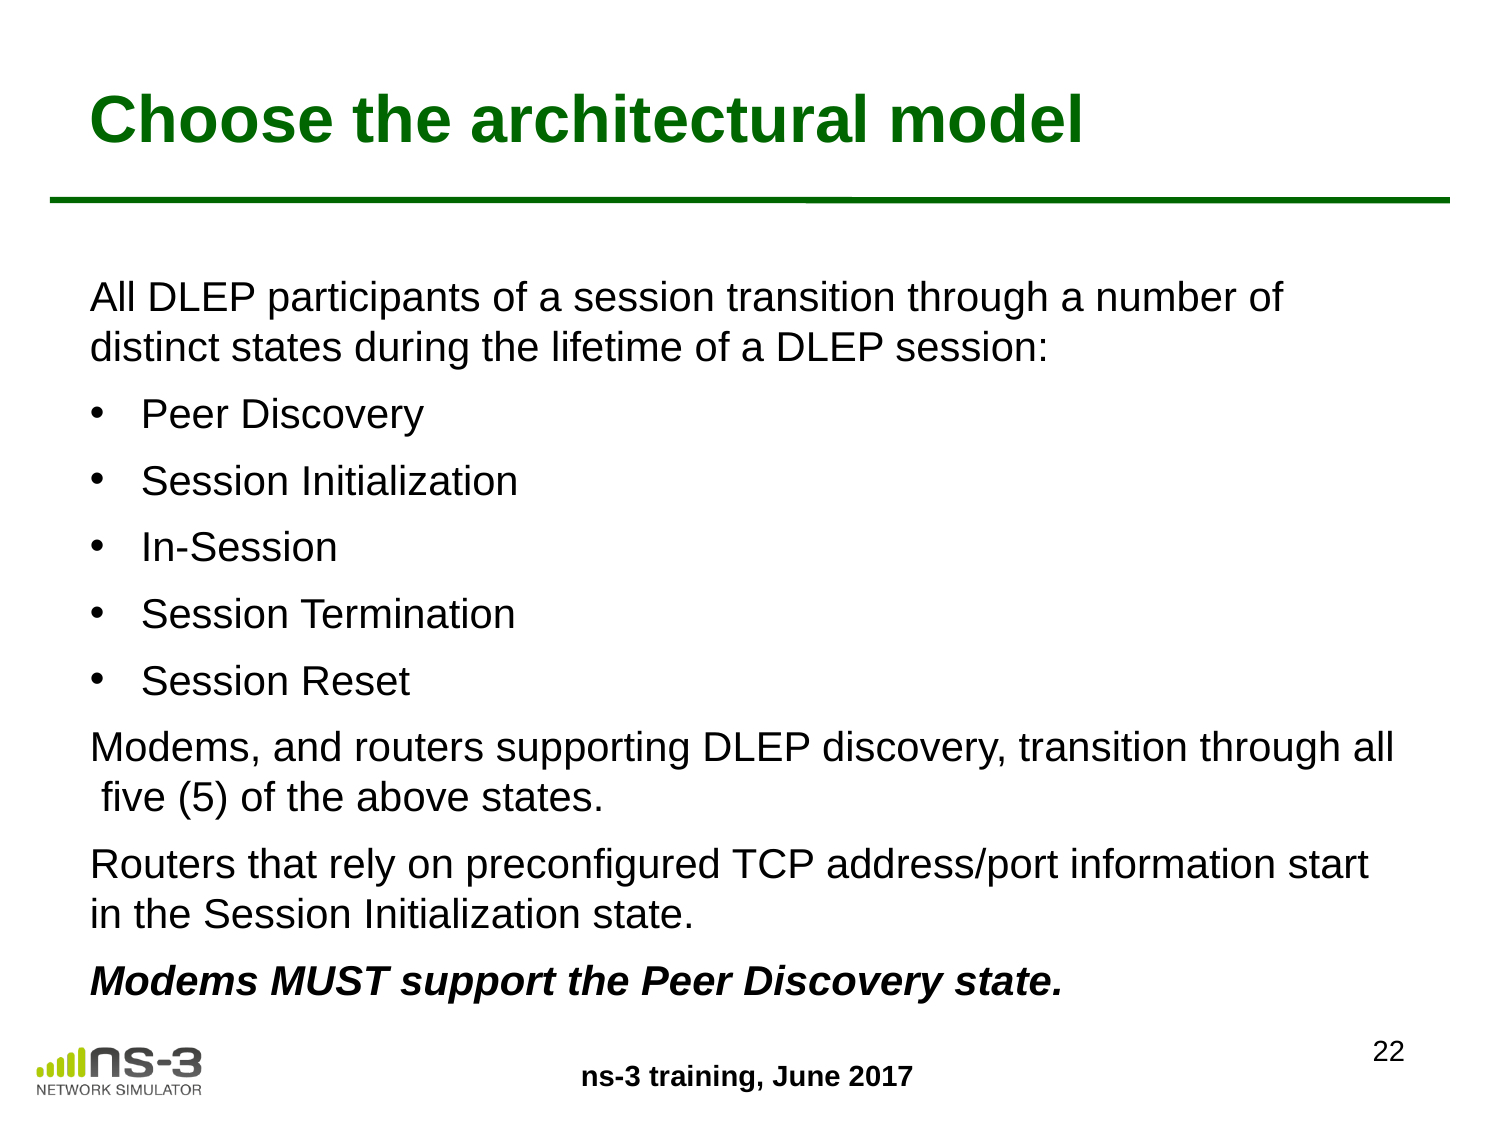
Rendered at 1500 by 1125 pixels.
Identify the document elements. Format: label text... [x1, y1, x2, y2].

picture [24, 1017, 213, 1125]
slide_number 22 [1074, 1024, 1421, 1101]
list All DLEP participants of a session transition through a number of distinct states during the lifetime of a DLEP session: Peer Discovery Session Initialization In-Session Session Termination Session Reset Modems, and routers supporting DLEP discovery, transition through all five (5) of the above states. Routers that rely on preconfigured TCP address/port information start in the Session Initialization state. Modems MUST support the Peer Discovery state. [74, 262, 1426, 1001]
footer ns-3 training, June 2017 [512, 1049, 983, 1125]
title Choose the architectural model [74, 28, 1426, 205]
